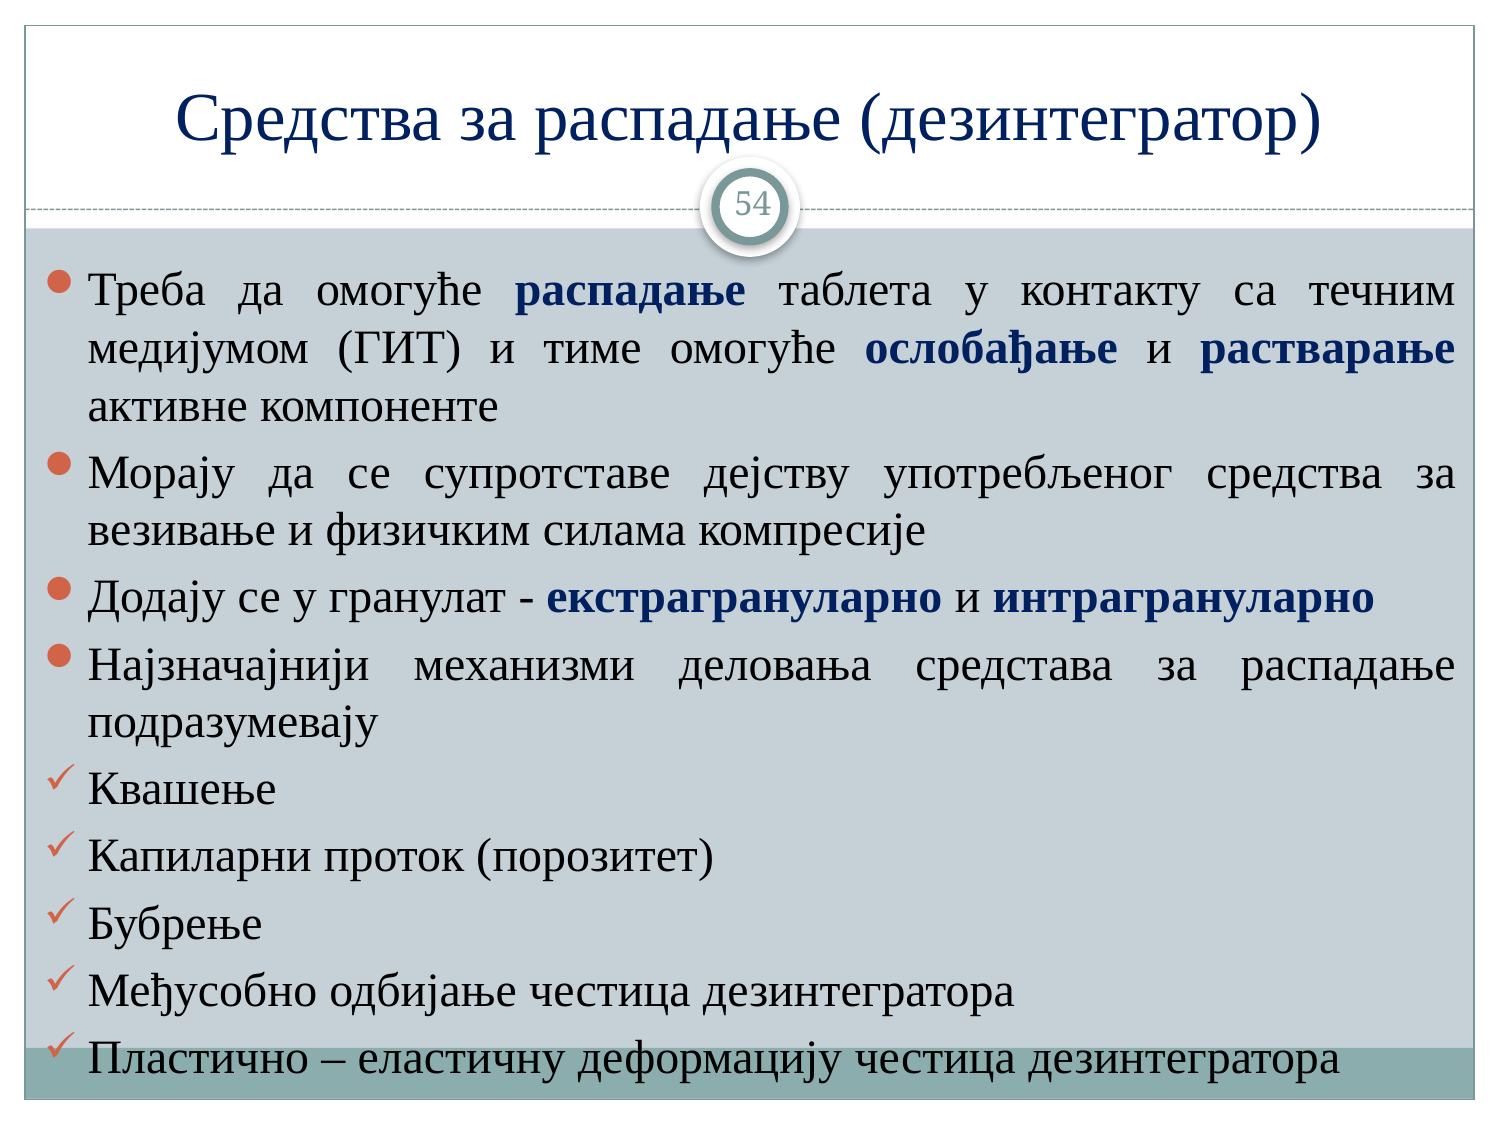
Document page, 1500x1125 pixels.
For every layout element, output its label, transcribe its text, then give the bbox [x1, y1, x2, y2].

list Треба да омогуће распадање таблета у контакту са течним медијумом (ГИТ) и тиме омогуће ослобађање и растварање активне компоненте Морају да се супротставе дејству употребљеног средства за везивање и физичким силама компресије Додају се у гранулат - екстрагрануларно и интрагрануларно Најзначајнији механизми деловања средстава за распадање подразумевају Квашење Капиларни проток (порозитет) Бубрење Међусобно одбијање честица дезинтегратора Пластично – еластичну деформацију честица дезинтегратора [29, 250, 1471, 1094]
slide_number 54 [715, 168, 791, 241]
title Средства за распадање (дезинтегратор) [49, 37, 1450, 162]
